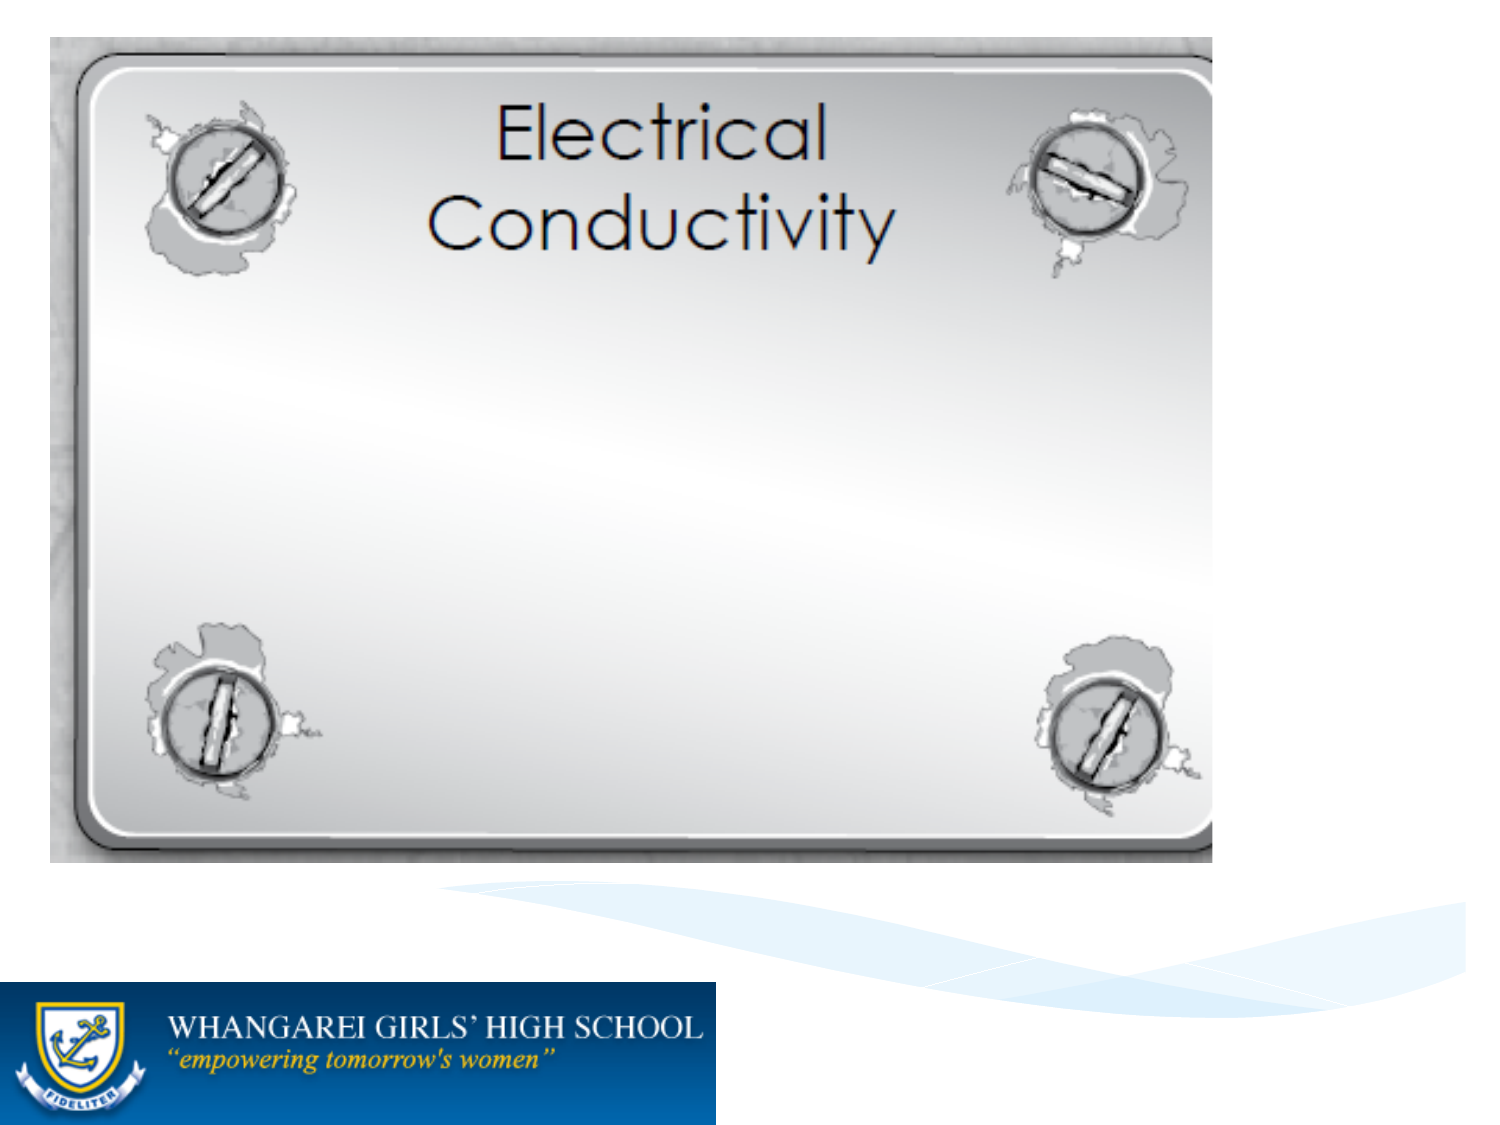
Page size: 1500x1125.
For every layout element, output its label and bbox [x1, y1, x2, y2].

picture [49, 37, 1213, 864]
picture [0, 982, 716, 1125]
